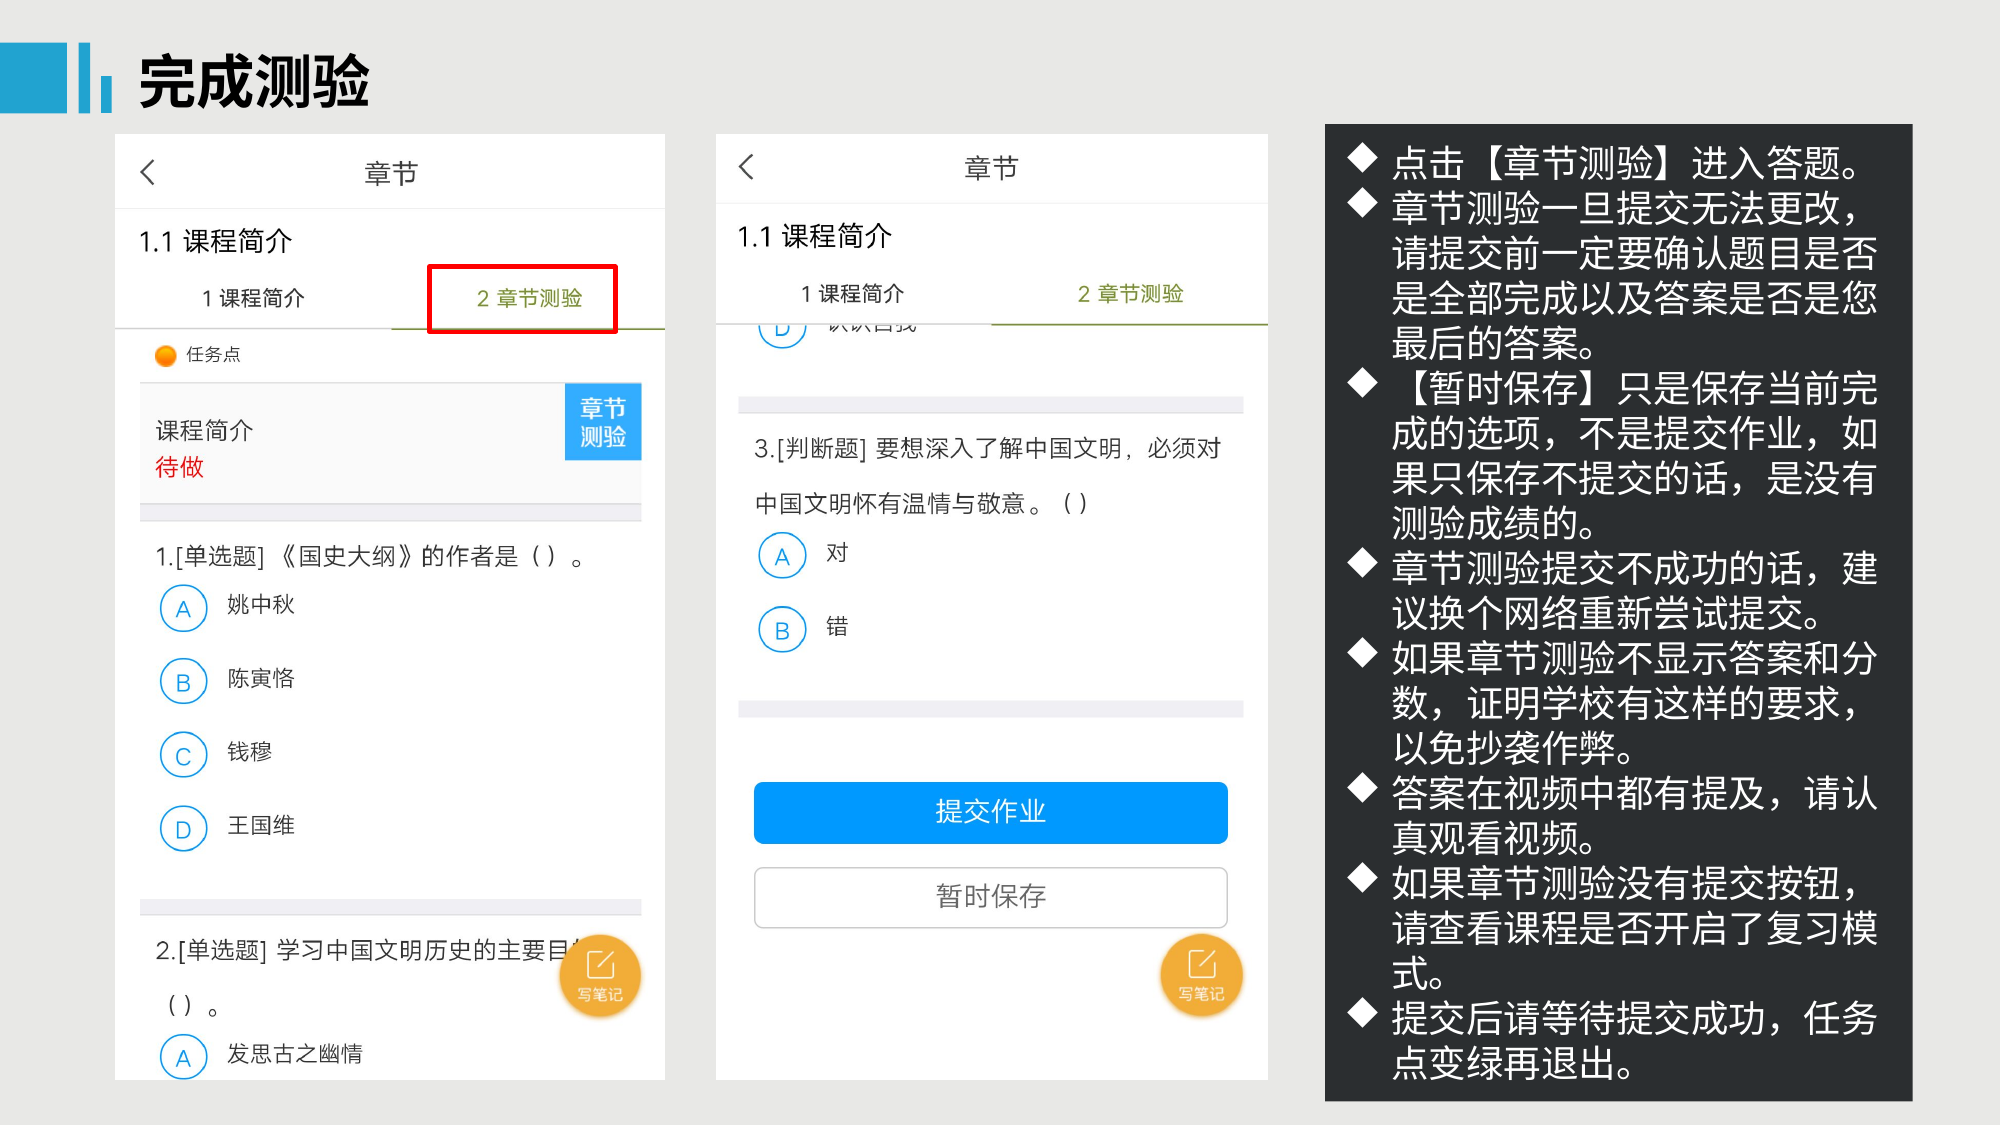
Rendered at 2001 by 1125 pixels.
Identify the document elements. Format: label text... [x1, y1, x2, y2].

picture [716, 133, 1268, 1080]
text_box [0, 41, 69, 116]
text_box [77, 41, 92, 116]
text_box 完成测验 [123, 38, 473, 124]
text_box [99, 74, 114, 115]
text_box 点击【章节测验】进入答题。 章节测验一旦提交无法更改，请提交前一定要确认题目是否是全部完成以及答案是否是您最后的答案。 【暂时保存】只是保存当前完成的选项，不是提交作业，如果只保存不提交的话，是没有测验成绩的。 章节测验提交不成功的话，建议换个网络重新尝试提交。 如果章节测验不显示答案和分数，证明学校有这样的要求，以免抄袭作弊。 答案在视频中都有提及，请认真观看视频。 如果章节测验没有提交按钮，请查看课程是否开启了复习模式。 提交后请等待提交成功，任务点变绿再退出。 [1329, 132, 1897, 1092]
picture [115, 133, 665, 1080]
text_box [1323, 122, 1915, 1104]
